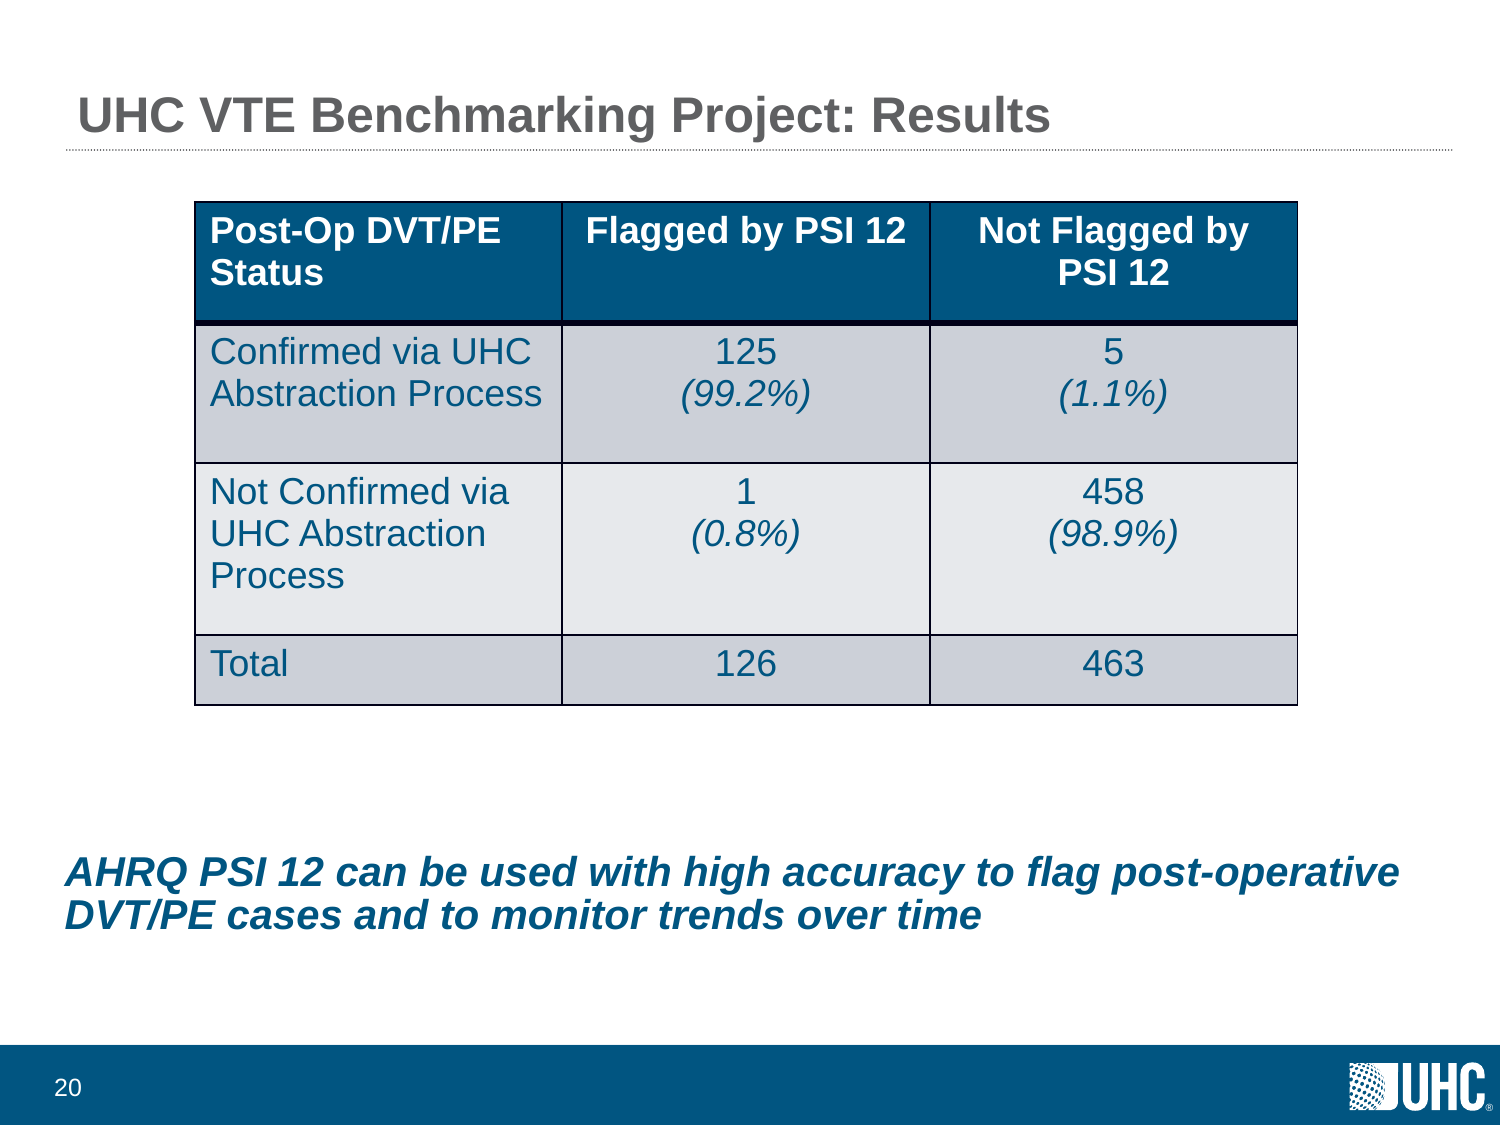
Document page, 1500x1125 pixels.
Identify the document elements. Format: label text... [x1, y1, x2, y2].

slide_number 19 [26, 1063, 110, 1111]
table_cell Total [196, 636, 561, 704]
table_header Not Flagged by PSI 12 [931, 203, 1297, 320]
picture [0, 0, 1500, 1045]
table_cell 125 (99.2%) [563, 326, 929, 462]
table_cell 458 (98.9%) [931, 464, 1297, 634]
table_header Post-Op DVT/PE Status [196, 203, 561, 320]
table_cell 126 [563, 636, 929, 704]
table_cell Not Confirmed via UHC Abstraction Process [196, 464, 561, 634]
table_cell Confirmed via UHC Abstraction Process [196, 326, 561, 462]
list AHRQ PSI 12 can be used with high accuracy to flag post-operative DVT/PE cases and to monitor trends over time [57, 845, 1442, 947]
table_cell 1 (0.8%) [563, 464, 929, 634]
table_cell 463 [931, 636, 1297, 704]
table_cell 5 (1.1%) [931, 326, 1297, 462]
table_header Flagged by PSI 12 [563, 203, 929, 320]
title UHC VTE Benchmarking Project: Results [69, 7, 1453, 144]
